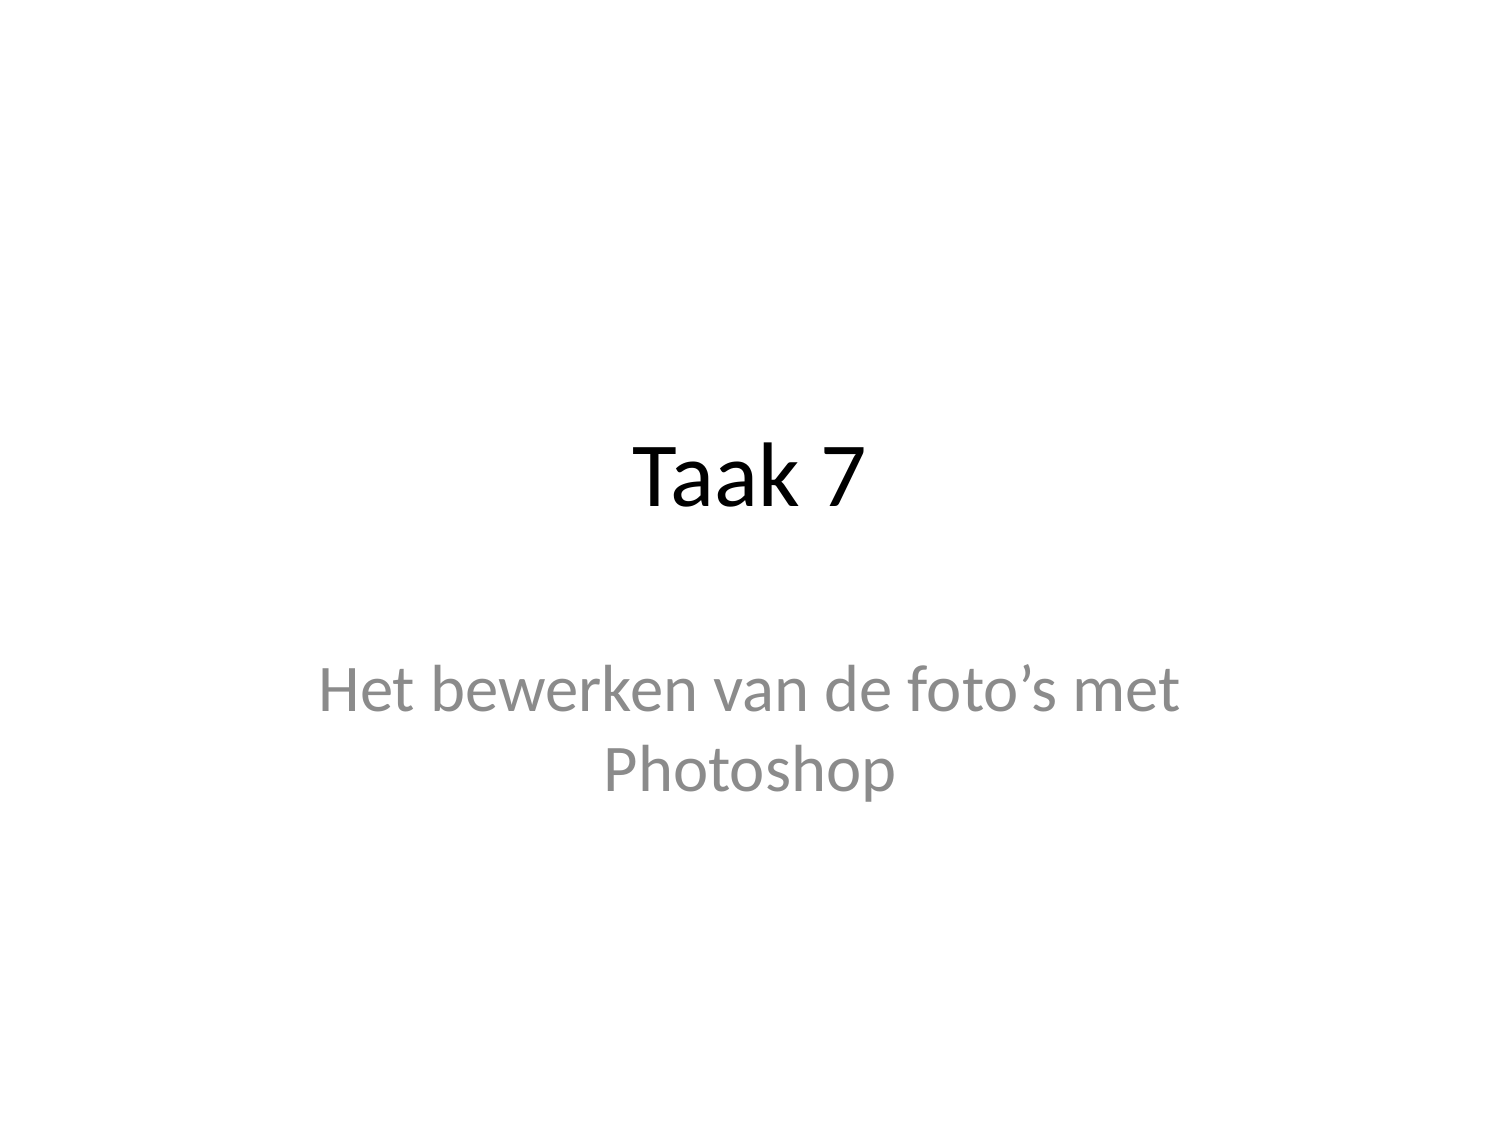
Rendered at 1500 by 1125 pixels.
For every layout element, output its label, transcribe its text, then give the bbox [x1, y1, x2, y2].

title Taak 7 [112, 349, 1388, 591]
subtitle Het bewerken van de foto’s met Photoshop [225, 637, 1275, 925]
